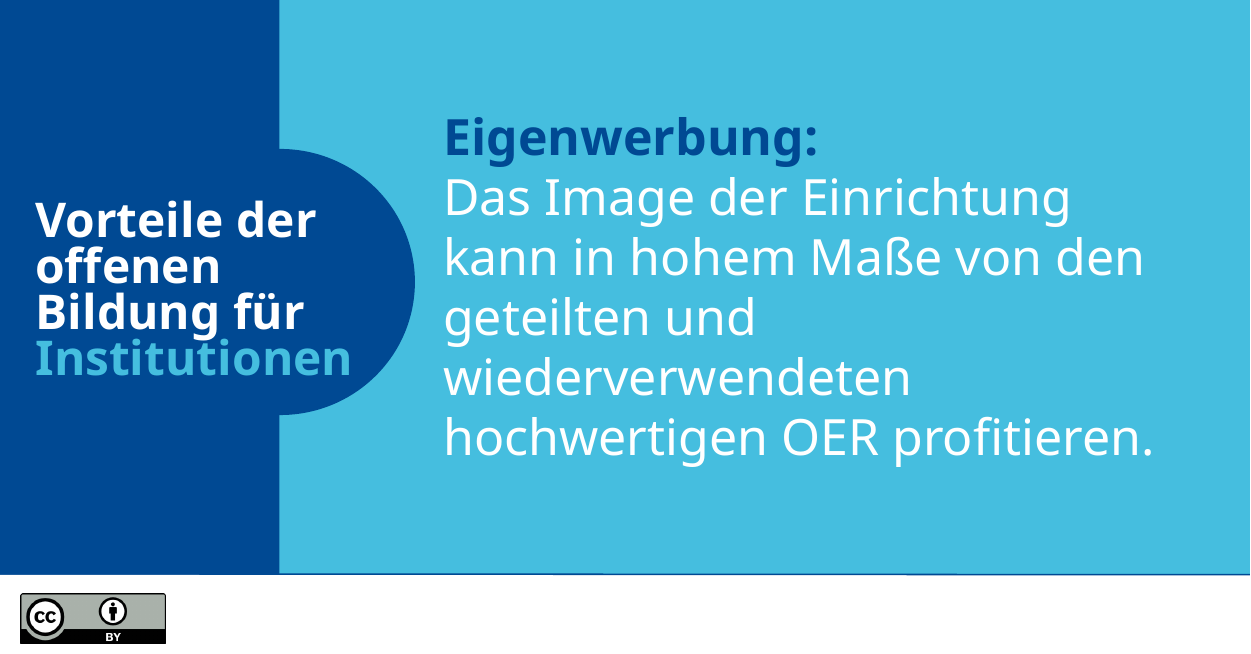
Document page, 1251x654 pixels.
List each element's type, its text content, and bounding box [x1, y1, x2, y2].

text_box [218, 400, 343, 416]
text_box [188, 148, 373, 185]
text_box [0, 582, 1250, 654]
text_box [0, 0, 280, 573]
text_box [375, 187, 415, 377]
text_box Eigenwerbung: Das Image der Einrichtung kann in hohem Maße von den geteilten und wiederverwendeten hochwertigen OER profitieren. [428, 90, 1178, 481]
text_box Vorteile der offenen Bildung für Institutionen [20, 185, 375, 400]
picture [20, 592, 166, 645]
